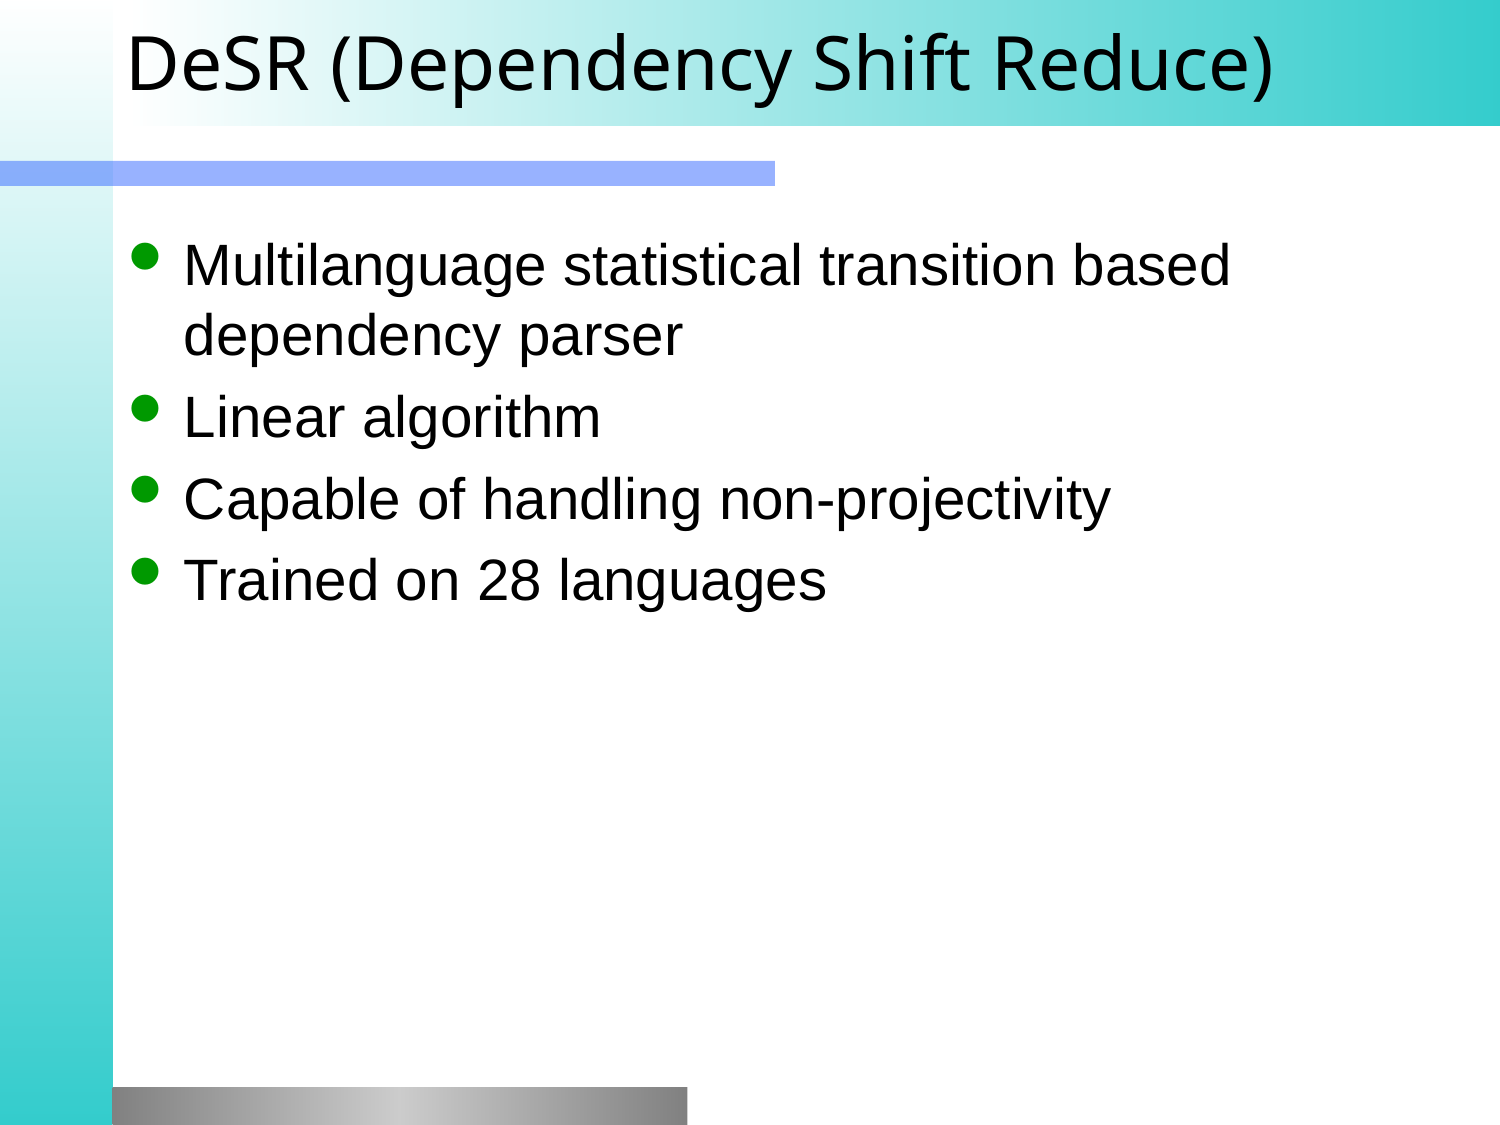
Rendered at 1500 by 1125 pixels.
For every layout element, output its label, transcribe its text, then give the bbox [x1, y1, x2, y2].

title DeSR (Dependency Shift Reduce) [110, 0, 1500, 121]
list Multilanguage statistical transition based dependency parser Linear algorithm Capable of handling non-projectivity Trained on 28 languages [112, 219, 1388, 1073]
